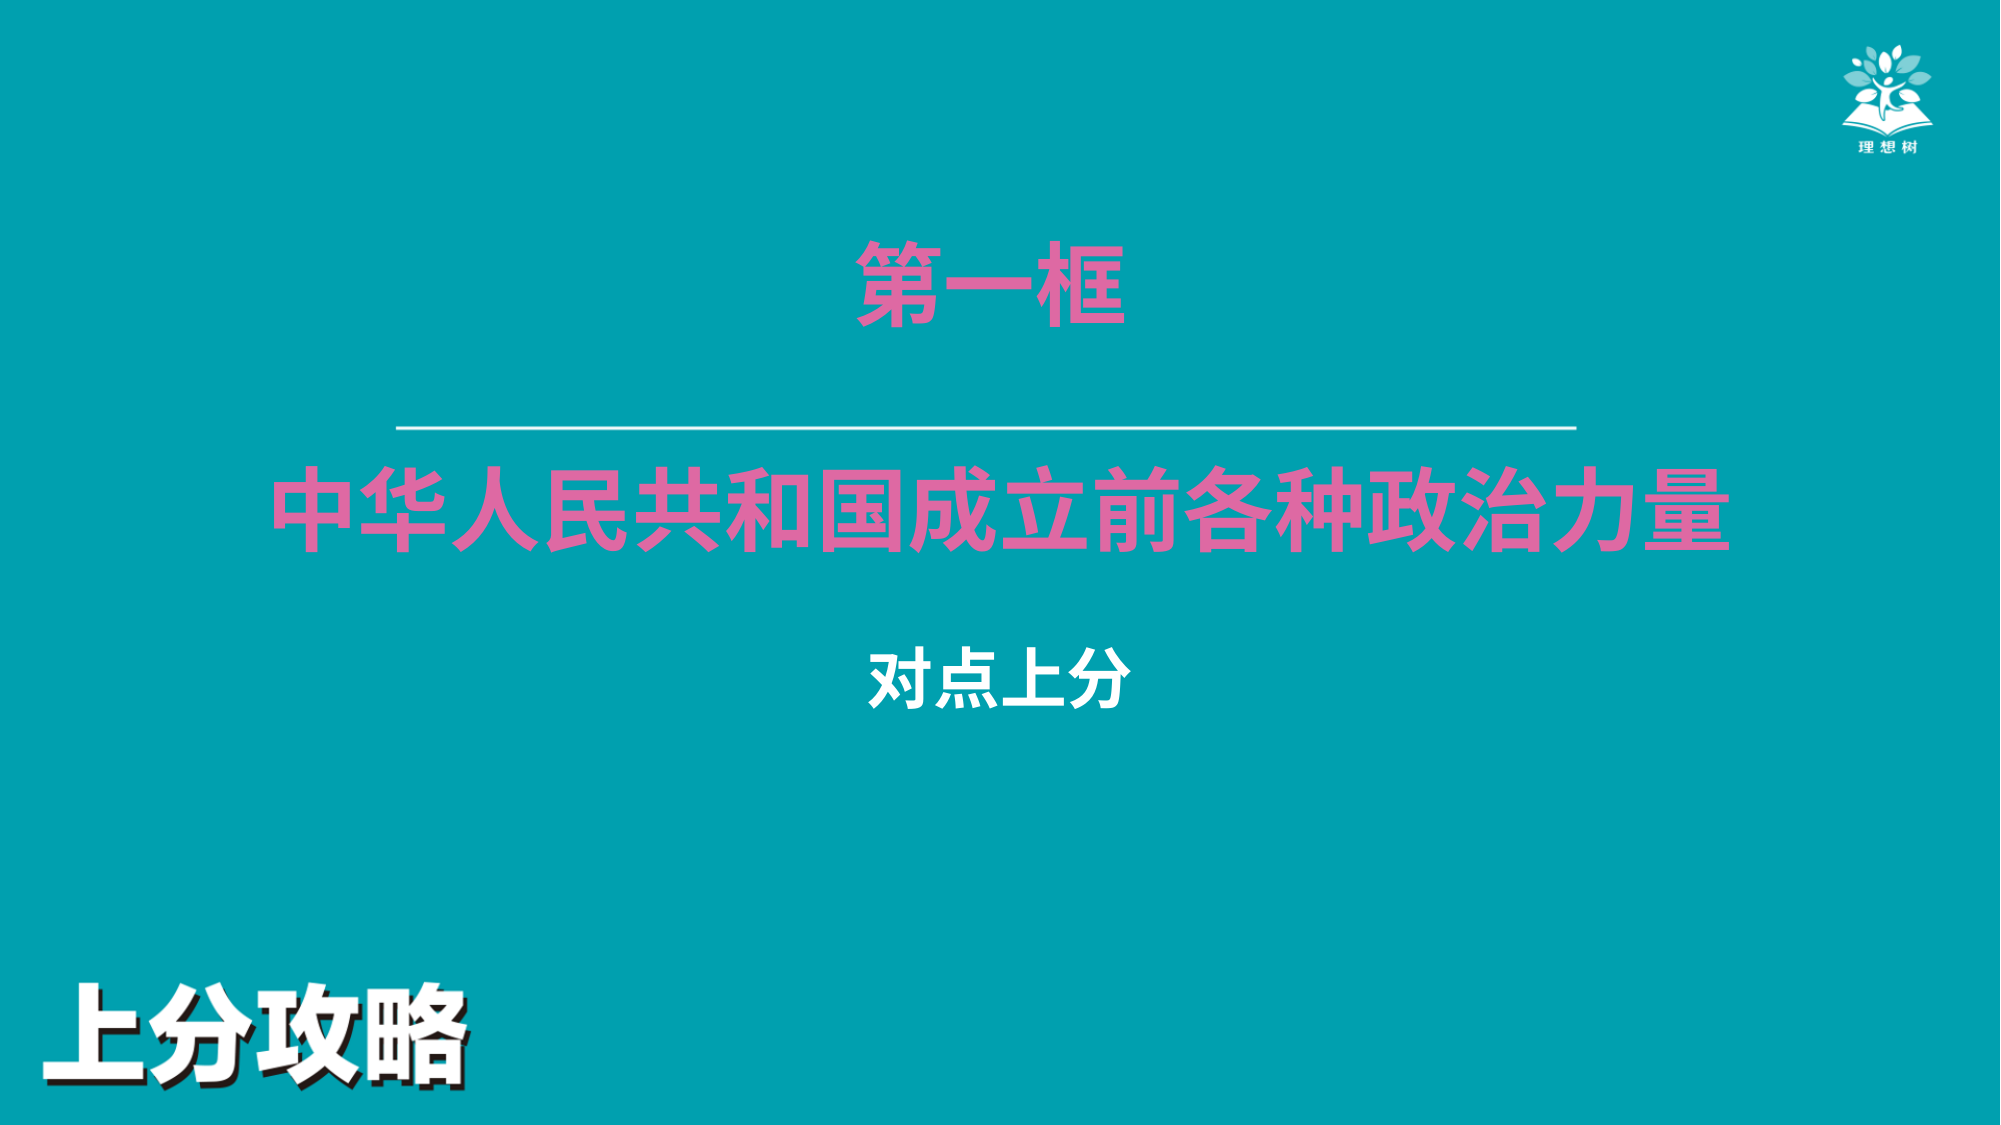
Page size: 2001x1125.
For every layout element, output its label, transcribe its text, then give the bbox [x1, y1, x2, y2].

text_box 第一框 中华人民共和国成立前各种政治力量 [158, 295, 1843, 494]
picture [0, 0, 2000, 621]
picture [0, 729, 2000, 1125]
text_box 对点上分 [0, 621, 2000, 729]
